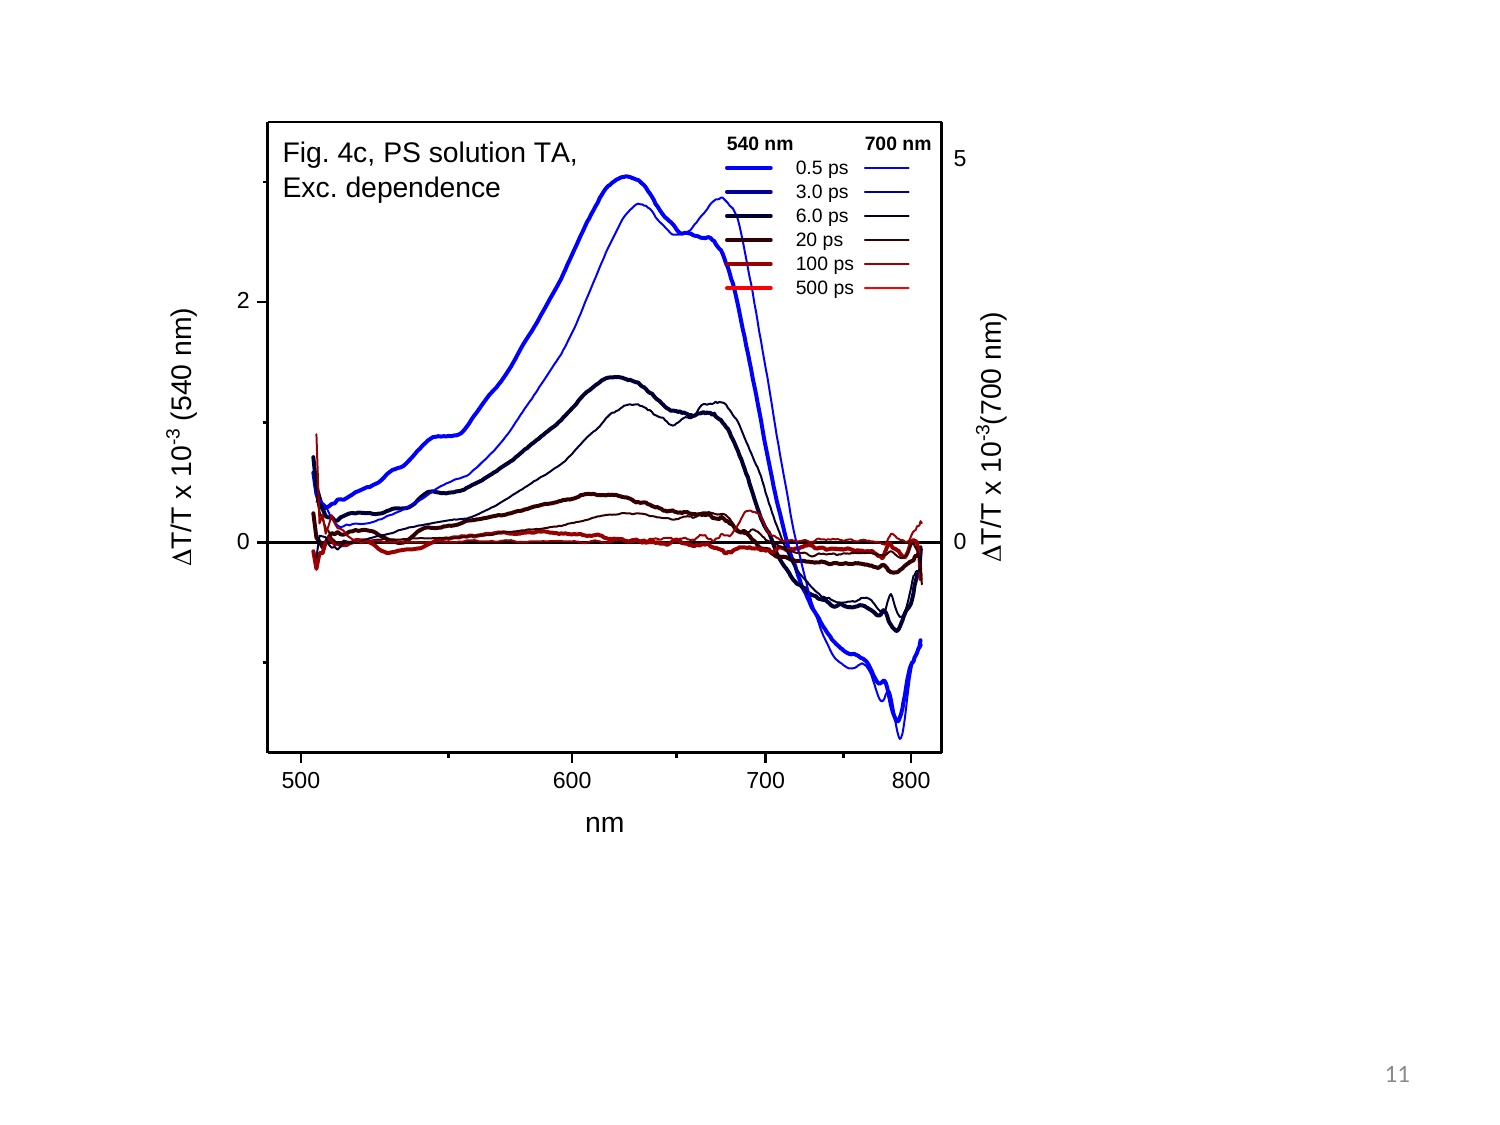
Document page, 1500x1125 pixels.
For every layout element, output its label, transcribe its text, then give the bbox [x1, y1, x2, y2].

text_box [0, 0, 1500, 1054]
slide_number 11 [1074, 1063, 1425, 1103]
